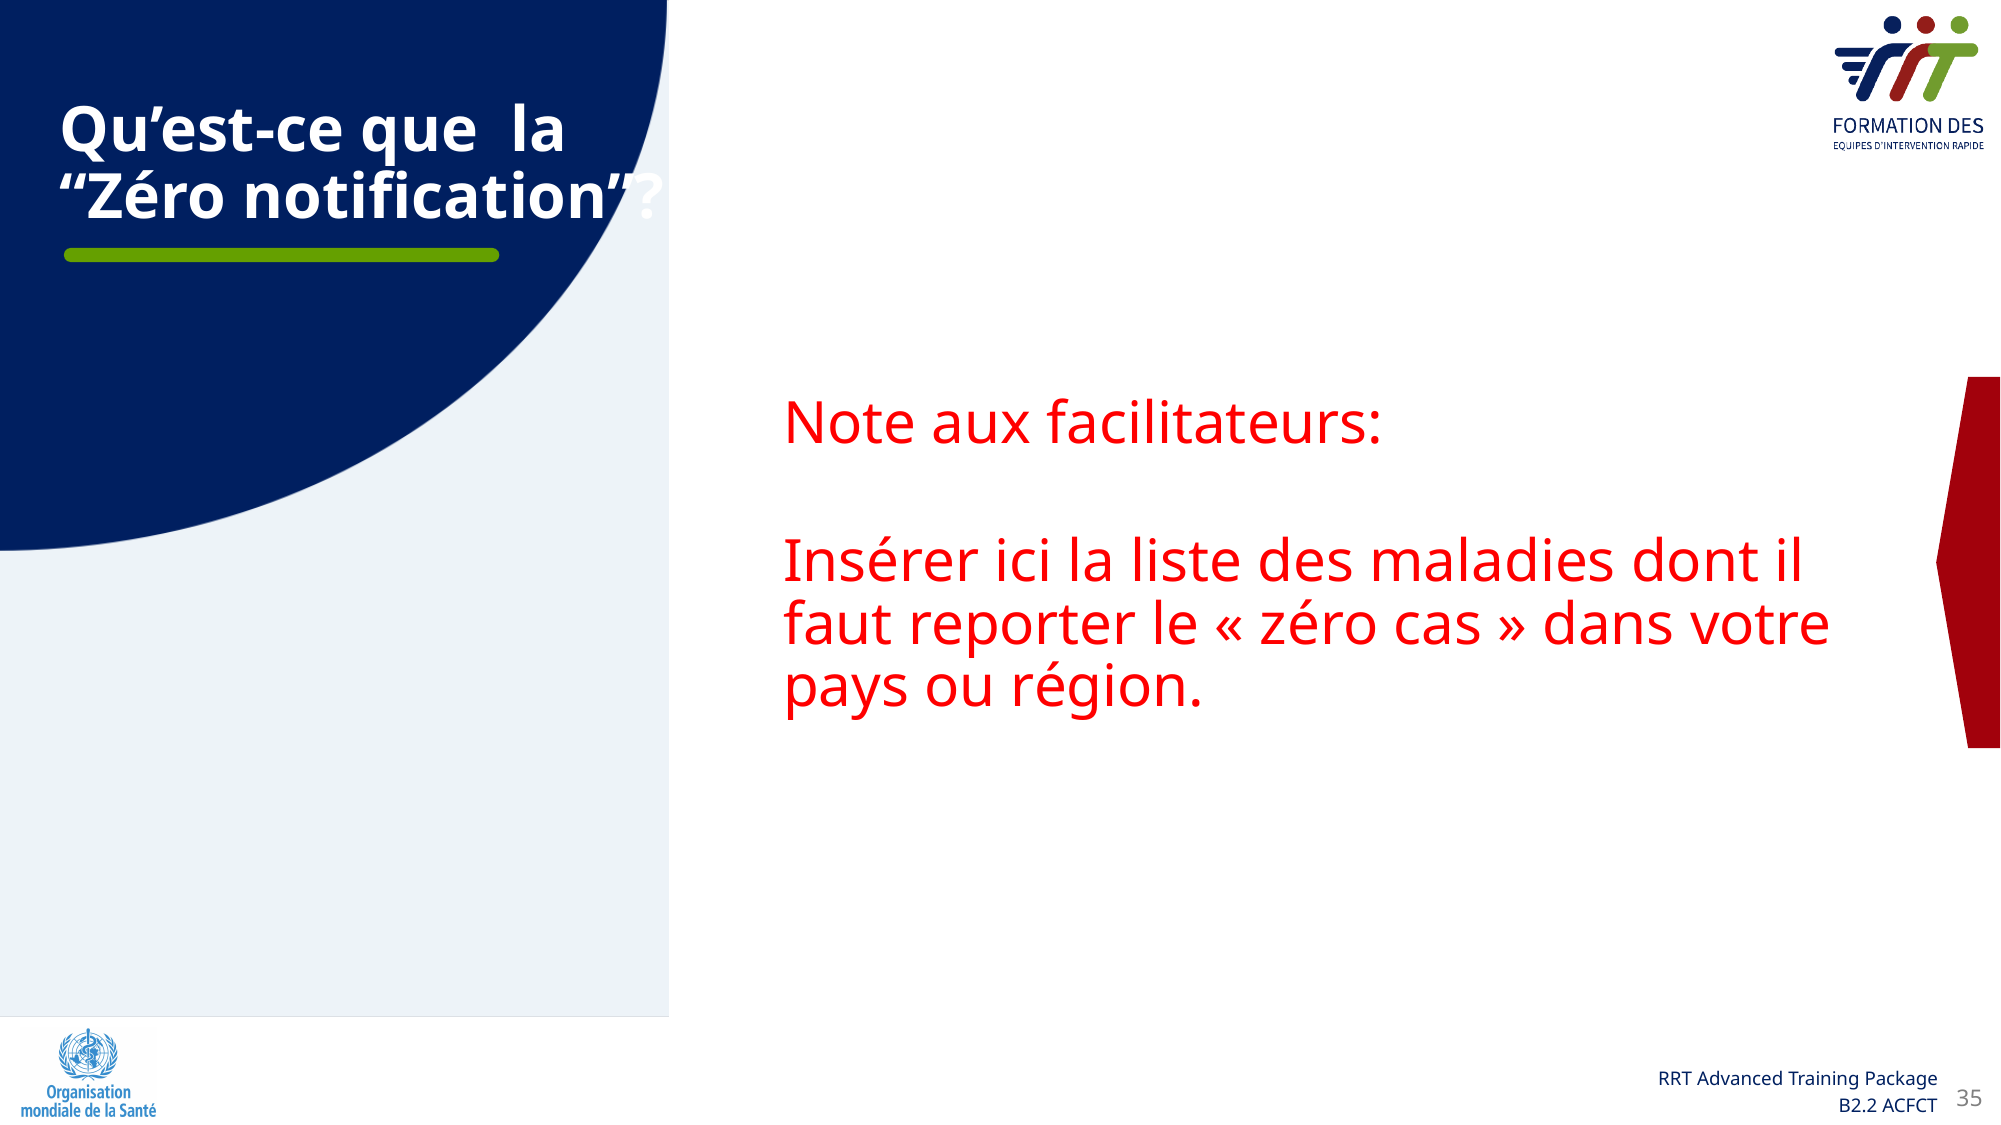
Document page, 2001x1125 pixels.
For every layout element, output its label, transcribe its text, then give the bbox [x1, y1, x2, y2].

list Note aux facilitateurs: Insérer ici la liste des maladies dont il faut reporter le « zéro cas » dans votre pays ou région. [775, 384, 1899, 744]
picture [0, 0, 669, 1018]
picture [20, 1027, 157, 1118]
picture [1833, 15, 1984, 151]
title Qu’est-ce que la “Zéro notification”? [51, 89, 777, 315]
